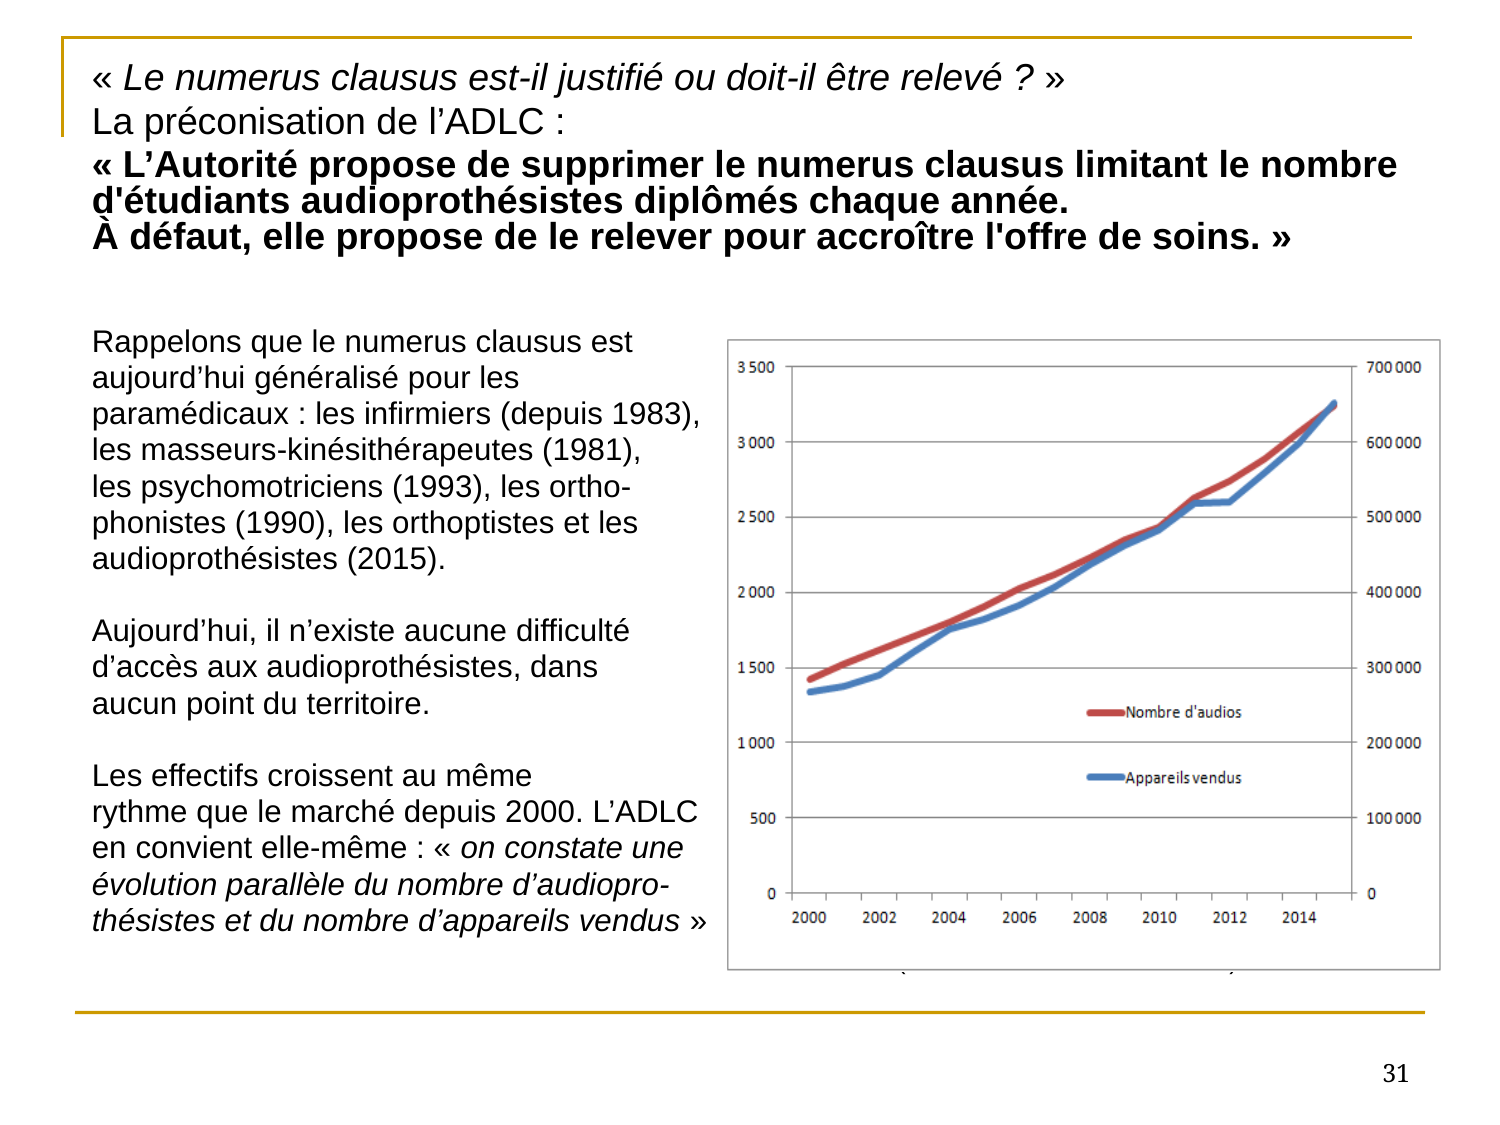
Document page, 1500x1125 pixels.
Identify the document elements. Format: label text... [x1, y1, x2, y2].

list « Le numerus clausus est-il justifié ou doit-il être relevé ? » La préconisation de l’ADLC : « L’Autorité propose de supprimer le numerus clausus limitant le nombre d'étudiants audioprothésistes diplômés chaque année. À défaut, elle propose de le relever pour accroître l'offre de soins. » Rappelons que le numerus clausus est aujourd’hui généralisé pour les paramédicaux : les infirmiers (depuis 1983), les masseurs-kinésithérapeutes (1981), les psychomotriciens (1993), les ortho- phonistes (1990), les orthoptistes et les audioprothésistes (2015). Aujourd’hui, il n’existe aucune difficulté d’accès aux audioprothésistes, dans aucun point du territoire. Les effectifs croissent au même rythme que le marché depuis 2000. L’ADLC en convient elle-même : « on constate une évolution parallèle du nombre d’audiopro- thésistes et du nombre d’appareils vendus » (sources : SNITEM et DREES) [76, 54, 1428, 1012]
text_box 31 [1074, 1024, 1425, 1100]
picture [726, 337, 1443, 972]
